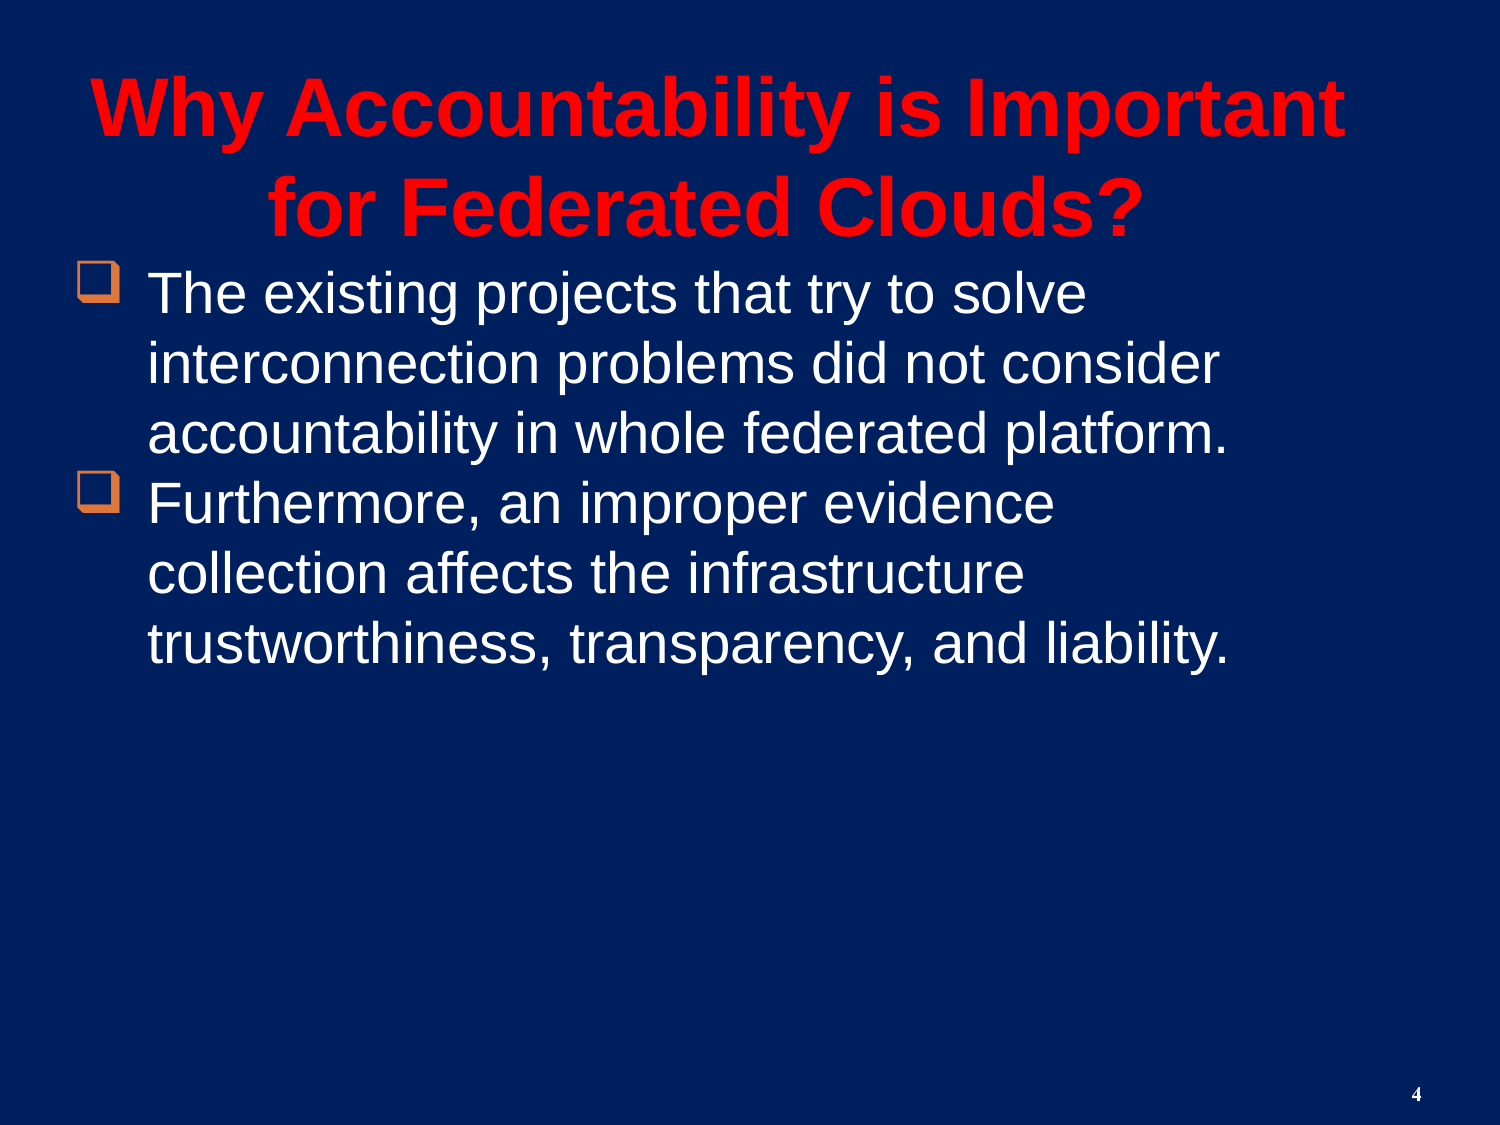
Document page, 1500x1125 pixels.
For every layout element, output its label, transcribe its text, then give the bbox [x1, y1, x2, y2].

text_box The existing projects that try to solve interconnection problems did not consider accountability in whole federated platform. Furthermore, an improper evidence collection affects the infrastructure trustworthiness, transparency, and liability. [70, 254, 1421, 675]
text_box [1412, 1087, 1422, 1102]
text_box Why Accountability is Important for Federated Clouds? [71, 53, 1364, 254]
